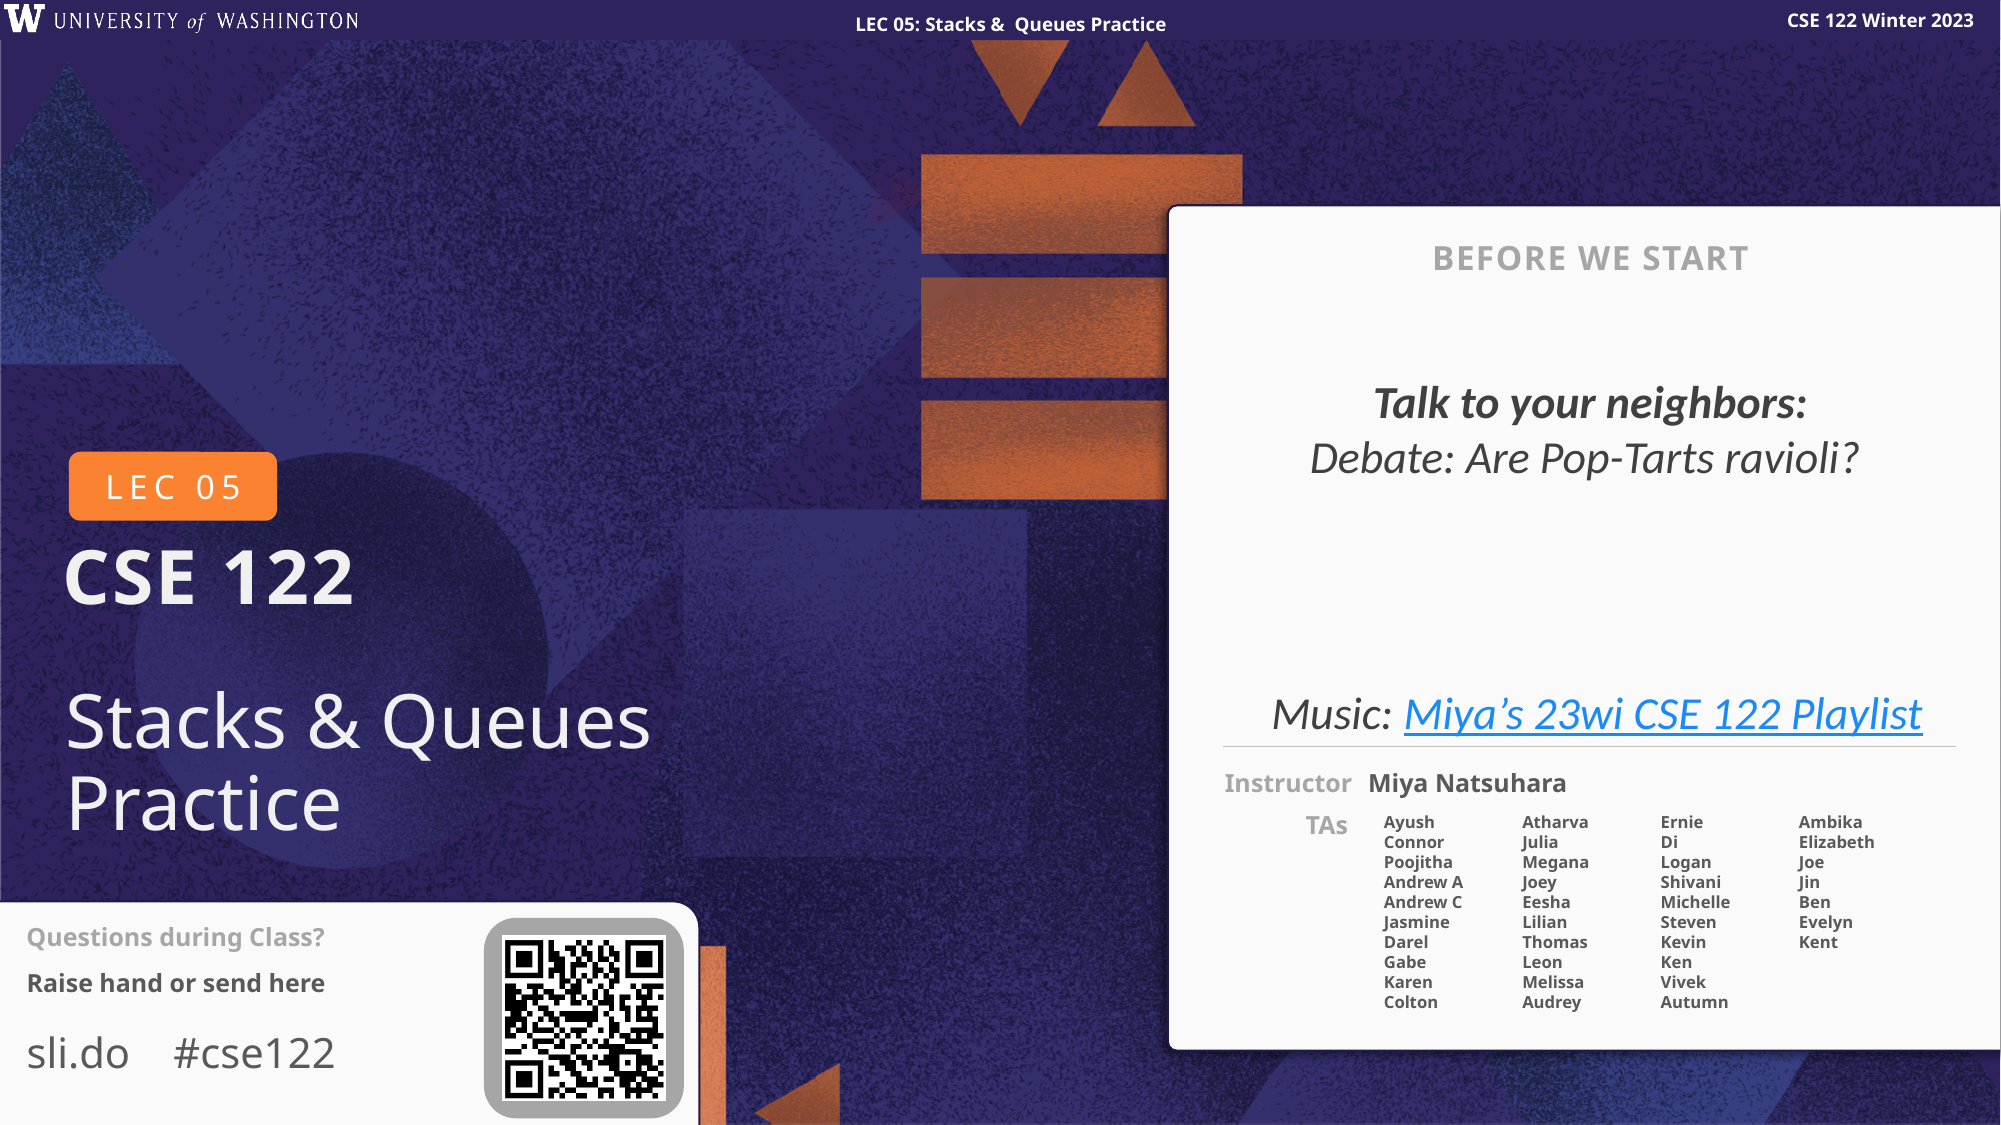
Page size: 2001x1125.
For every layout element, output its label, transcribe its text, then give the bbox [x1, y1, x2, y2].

text_box Talk to your neighbors: Debate: Are Pop-Tarts ravioli? [1223, 364, 1958, 490]
picture [502, 998, 666, 1101]
text_box BEFORE WE START [1210, 230, 1971, 285]
picture [4, 4, 358, 33]
text_box Music: Miya’s 23wi CSE 122 Playlist [1251, 676, 1943, 747]
picture [0, 40, 2001, 1125]
title Stacks & Queues Practice [50, 676, 1132, 998]
